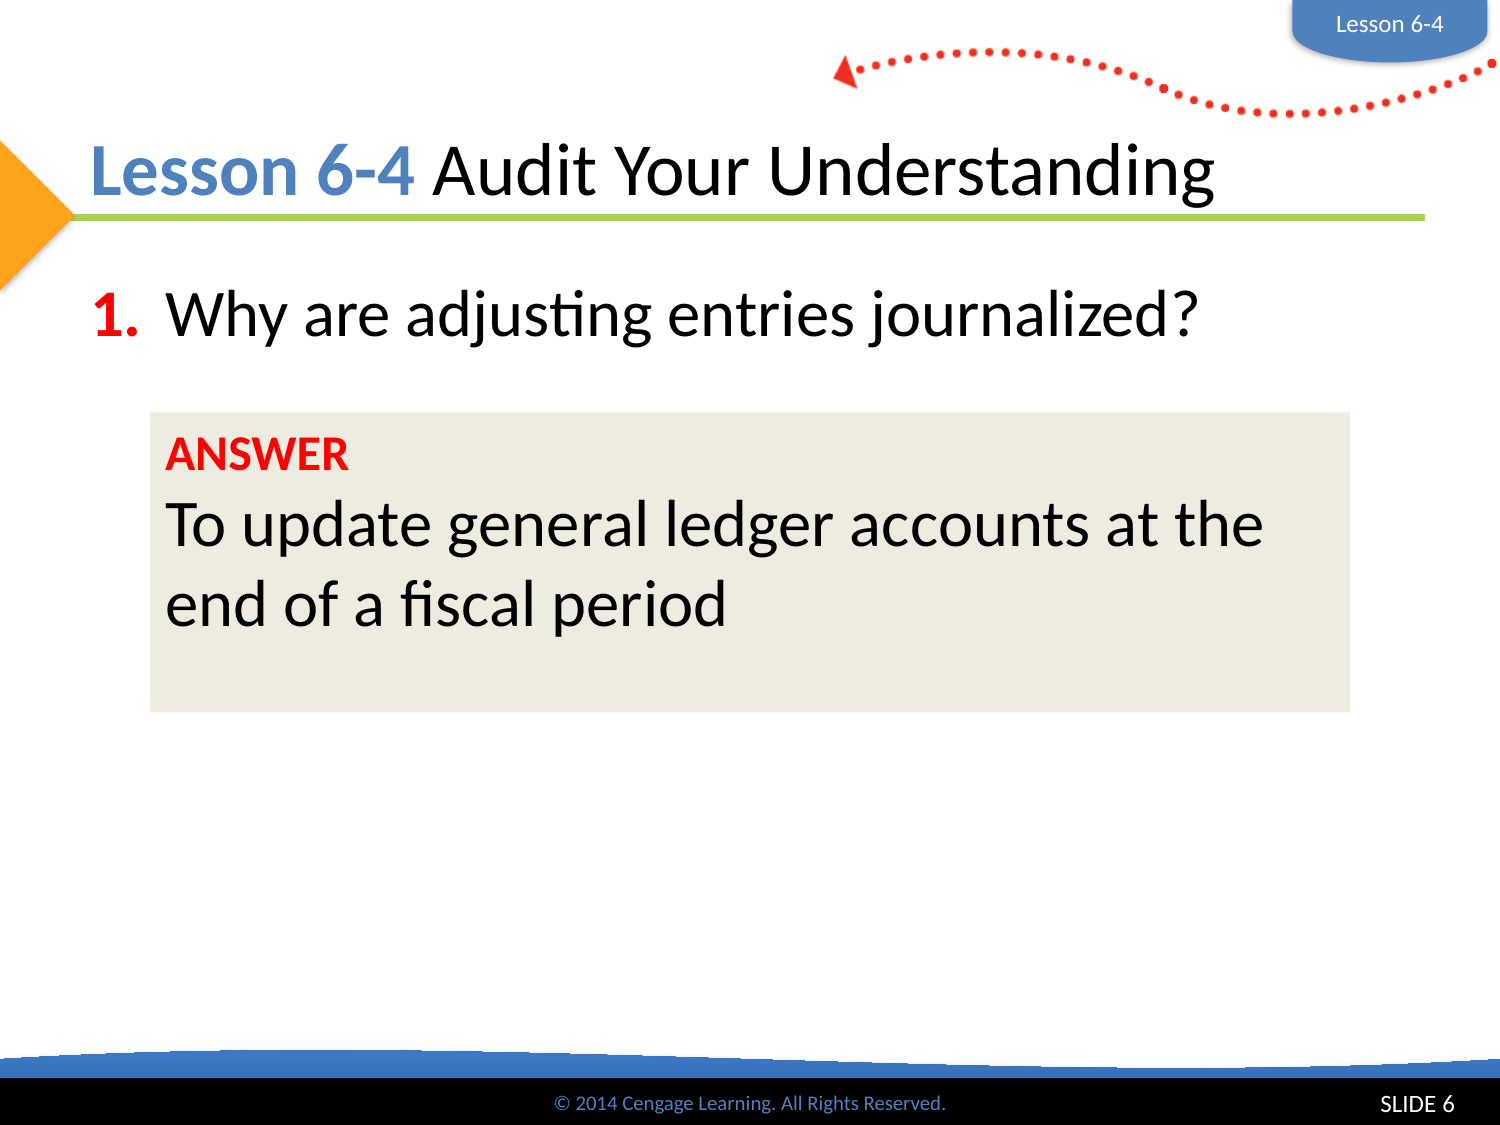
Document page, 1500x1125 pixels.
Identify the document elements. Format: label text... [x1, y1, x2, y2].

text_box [1292, 0, 1488, 63]
text_box ANSWER To update general ledger accounts at the end of a fiscal period [149, 412, 1350, 713]
slide_number SLIDE 6 [1170, 1080, 1470, 1125]
list 1. Why are adjusting entries journalized? [75, 262, 1425, 1005]
picture [827, 37, 1500, 126]
title Lesson 6-4 Audit Your Understanding [75, 29, 1350, 218]
text_box [0, 138, 78, 293]
